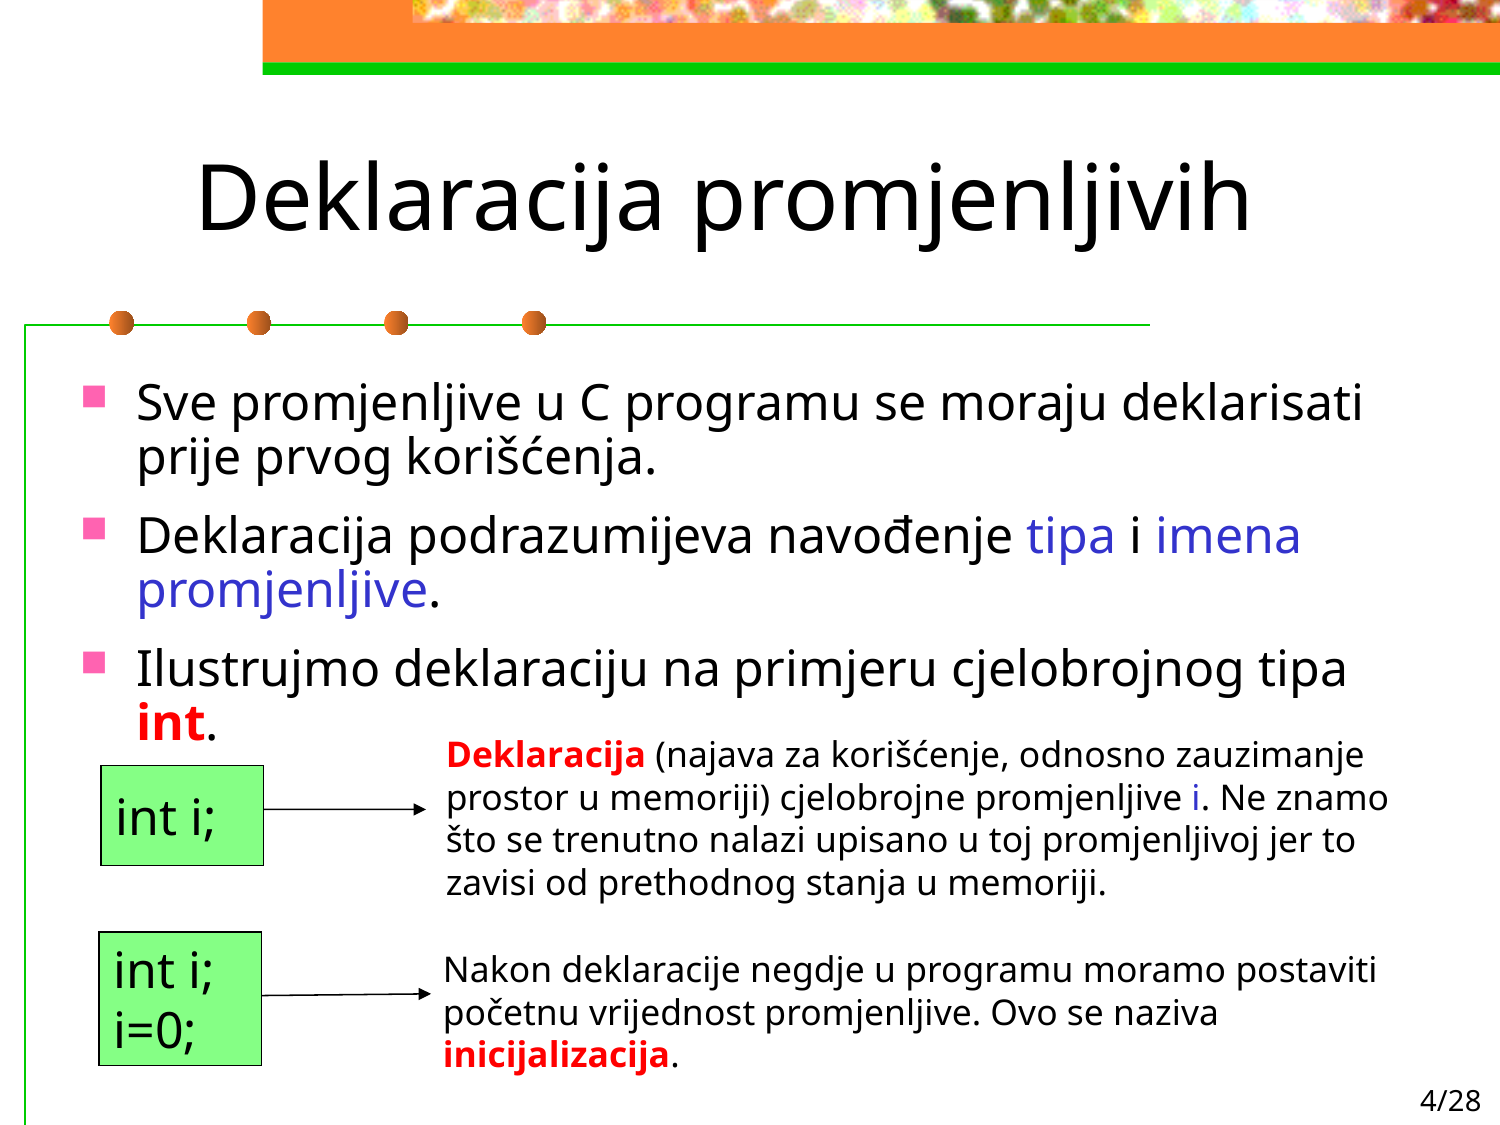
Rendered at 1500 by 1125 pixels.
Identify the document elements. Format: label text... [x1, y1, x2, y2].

slide_number 4/28 [1364, 1049, 1497, 1125]
text_box [263, 803, 427, 816]
text_box int i; i=0; [98, 931, 262, 1066]
list Sve promjenljive u C programu se moraju deklarisati prije prvog korišćenja. Deklaracija podrazumijeva navođenje tipa i imena promjenljive. Ilustrujmo deklaraciju na primjeru cjelobrojnog tipa int. [64, 369, 1459, 752]
text_box Nakon deklaracije negdje u programu moramo postaviti početnu vrijednost promjenljive. Ovo se naziva inicijalizacija. [428, 940, 1455, 1083]
text_box Deklaracija (najava za korišćenje, odnosno zauzimanje prostor u memoriji) cjelobrojne promjenljive i. Ne znamo što se trenutno nalazi upisano u toj promjenljivoj jer to zavisi od prethodnog stanja u memoriji. [431, 724, 1430, 910]
text_box [261, 987, 428, 1001]
title Deklaracija promjenljivih [87, 99, 1363, 288]
picture [412, 0, 1500, 23]
text_box int i; [100, 765, 264, 866]
